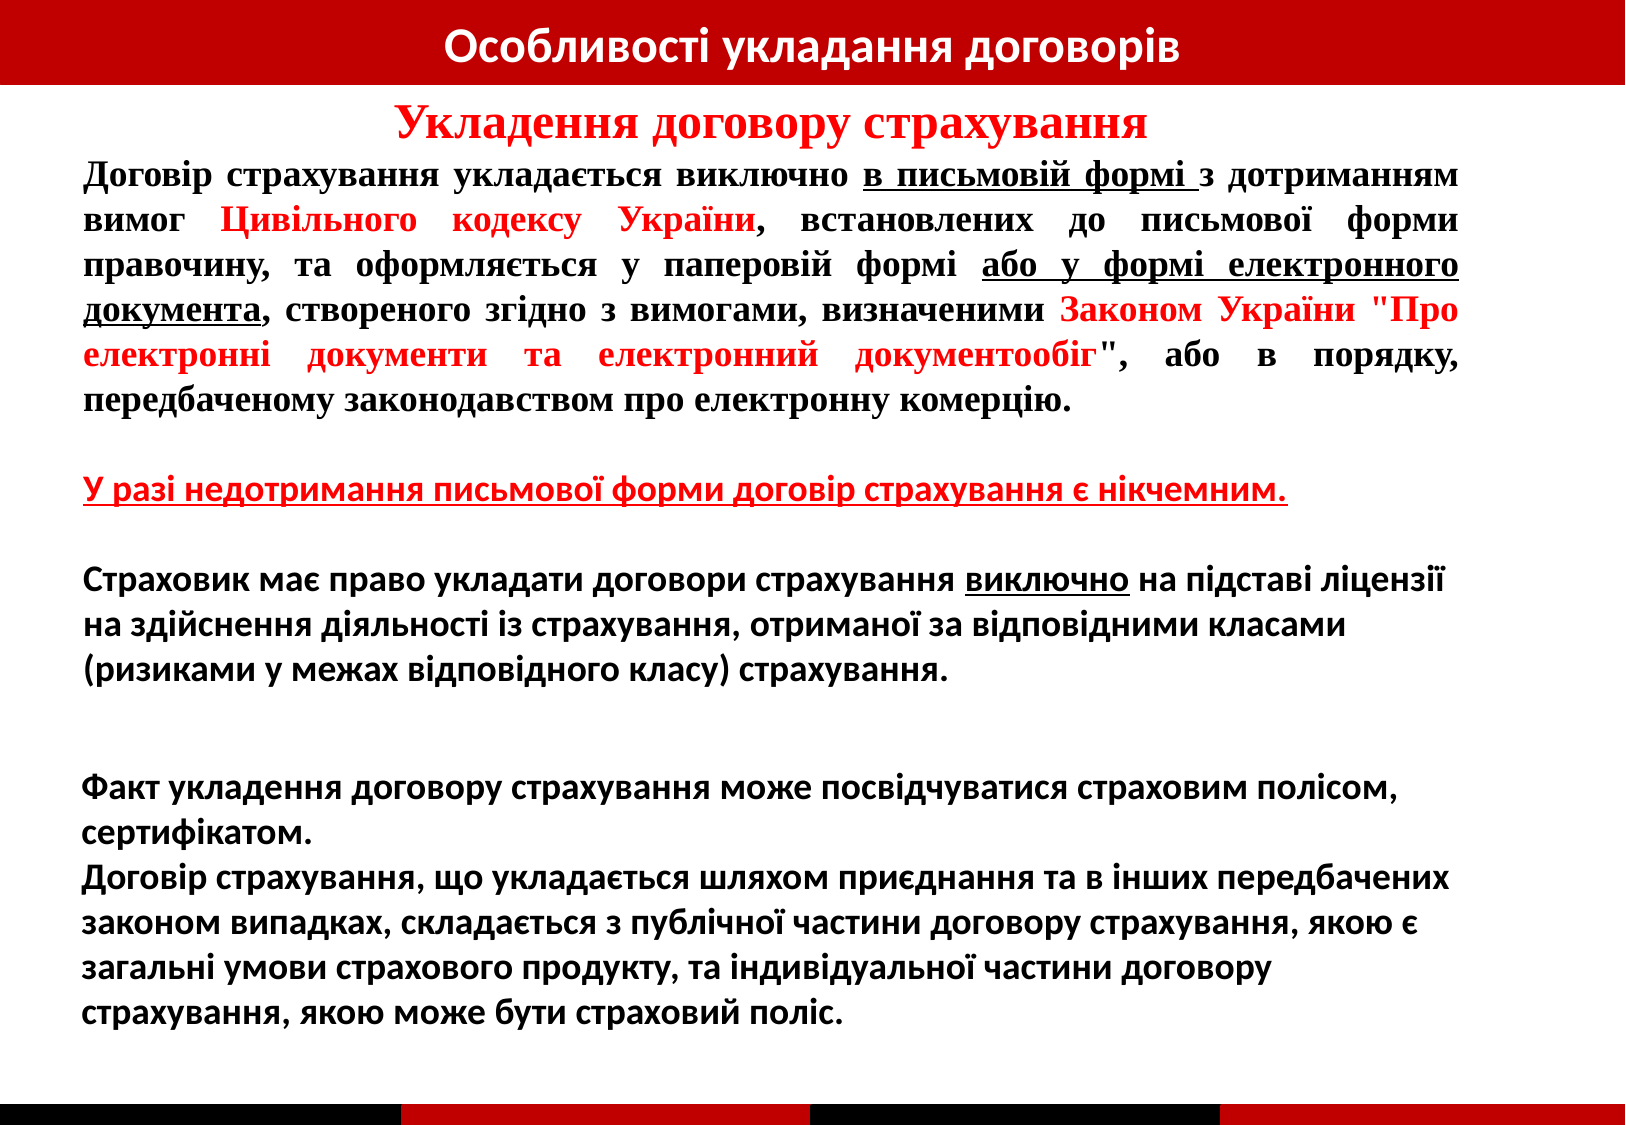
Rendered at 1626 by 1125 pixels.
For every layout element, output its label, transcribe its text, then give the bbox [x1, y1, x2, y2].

text_box [810, 1104, 1220, 1125]
text_box [0, 1104, 401, 1125]
text_box Укладення договору страхування Договір страхування укладається виключно в письмовій формі з дотриманням вимог Цивільного кодексу України, встановлених до письмової форми правочину, та оформляється у паперовій формі або у формі електронного документа, створеного згідно з вимогами, визначеними Законом України "Про електронні документи та електронний документообіг", або в порядку, передбаченому законодавством про електронну комерцію. У разі недотримання письмової форми договір страхування є нікчемним. Страховик має право укладати договори страхування виключно на підставі ліцензії на здійснення діяльності із страхування, отриманої за відповідними класами (ризиками у межах відповідного класу) страхування. [68, 85, 1474, 742]
text_box Особливості укладання договорів [0, 0, 1625, 85]
text_box [401, 1104, 810, 1125]
text_box Факт укладення договору страхування може посвідчуватися страховим полісом, сертифікатом. Договір страхування, що укладається шляхом приєднання та в інших передбачених законом випадках, складається з публічної частини договору страхування, якою є загальні умови страхового продукту, та індивідуальної частини договору страхування, якою може бути страховий поліс. [66, 754, 1474, 1040]
text_box [1220, 1104, 1625, 1125]
